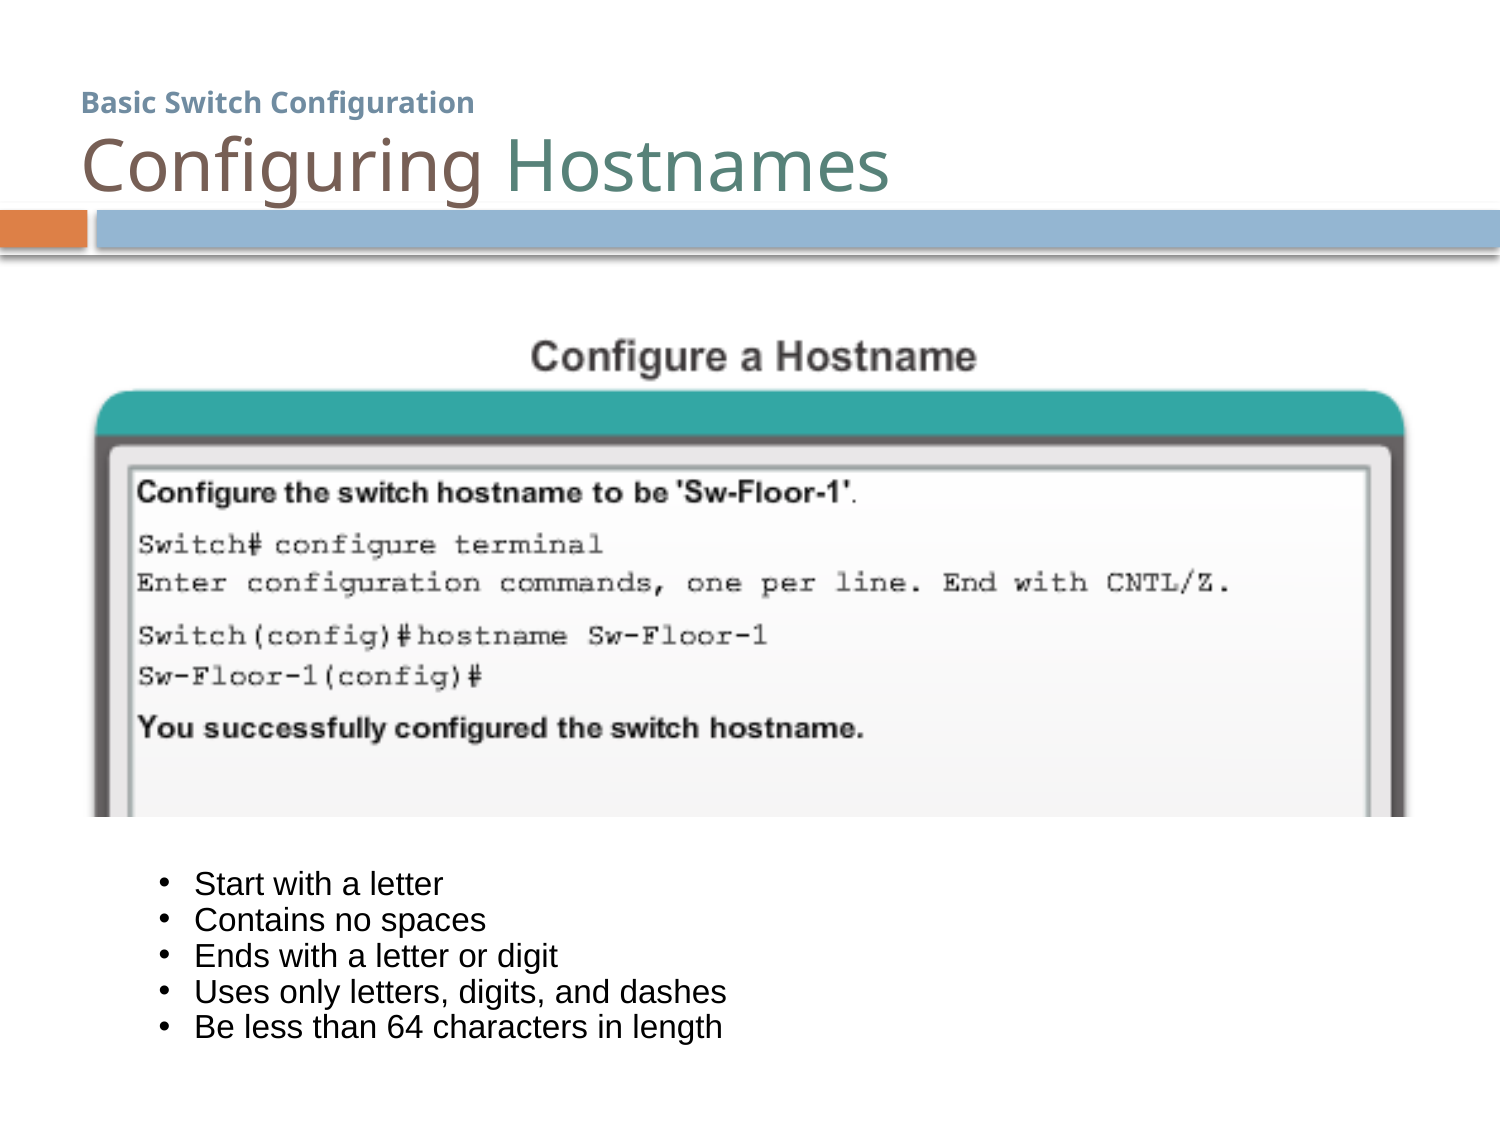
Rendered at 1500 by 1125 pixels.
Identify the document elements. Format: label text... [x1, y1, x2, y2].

title Basic Switch Configuration Configuring Hostnames [65, 76, 1402, 214]
text_box Start with a letter Contains no spaces Ends with a letter or digit Uses only letters, digits, and dashes Be less than 64 characters in length [143, 859, 894, 1054]
picture [65, 316, 1450, 817]
